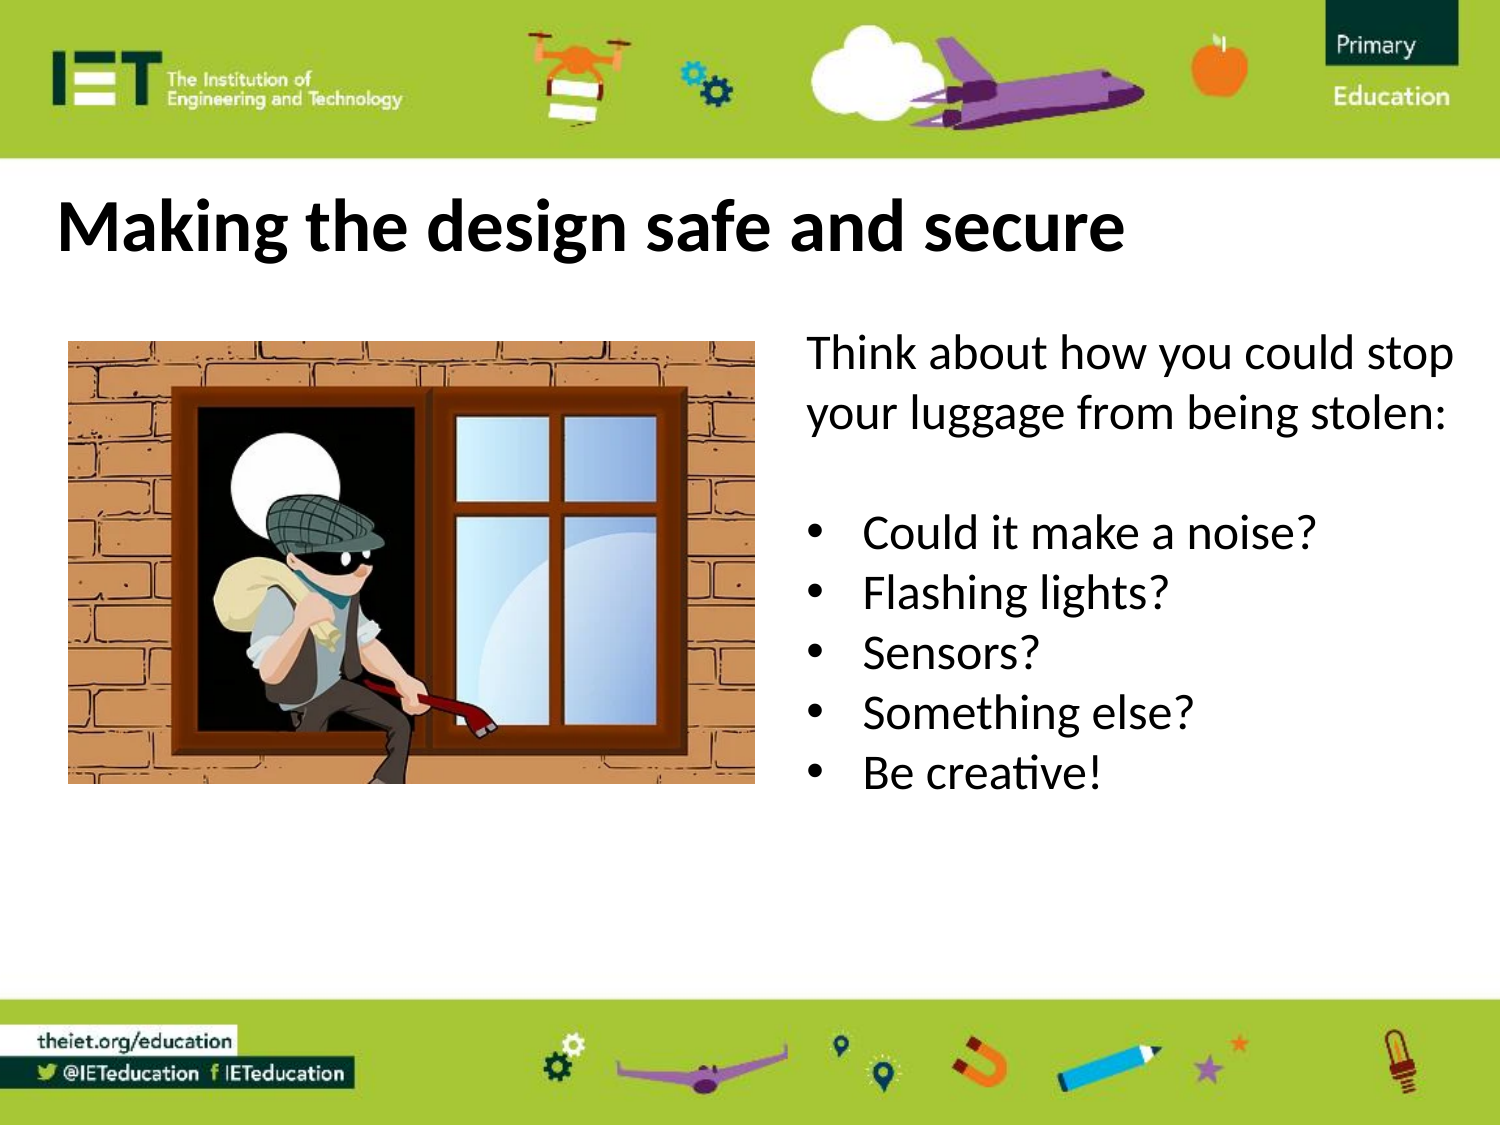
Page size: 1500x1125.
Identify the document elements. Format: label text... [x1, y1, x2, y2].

text_box Think about how you could stop your luggage from being stolen: Could it make a noise? Flashing lights? Sensors? Something else? Be creative! [791, 312, 1478, 808]
picture [0, 0, 1500, 1125]
text_box Making the design safe and secure [41, 179, 1215, 276]
